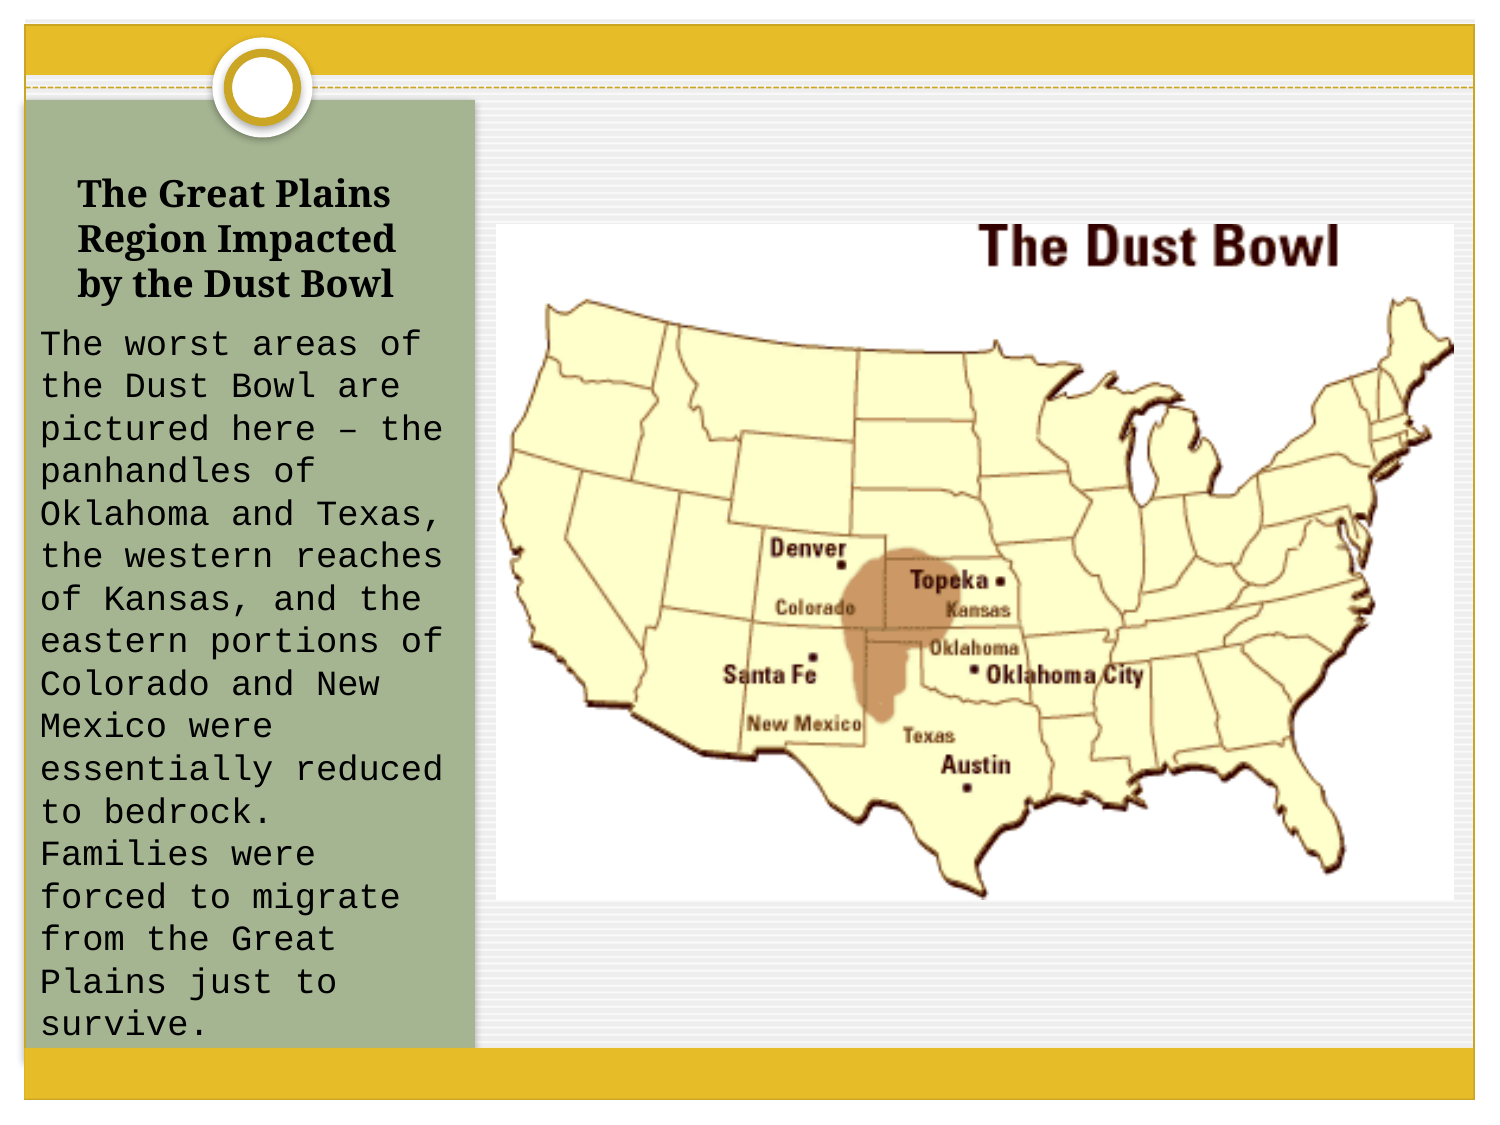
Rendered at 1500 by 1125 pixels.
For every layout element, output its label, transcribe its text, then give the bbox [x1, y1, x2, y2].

title The Great Plains Region Impacted by the Dust Bowl [62, 149, 450, 312]
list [496, 224, 1454, 901]
list The worst areas of the Dust Bowl are pictured here – the panhandles of Oklahoma and Texas, the western reaches of Kansas, and the eastern portions of Colorado and New Mexico were essentially reduced to bedrock. Families were forced to migrate from the Great Plains just to survive. [24, 312, 463, 1013]
